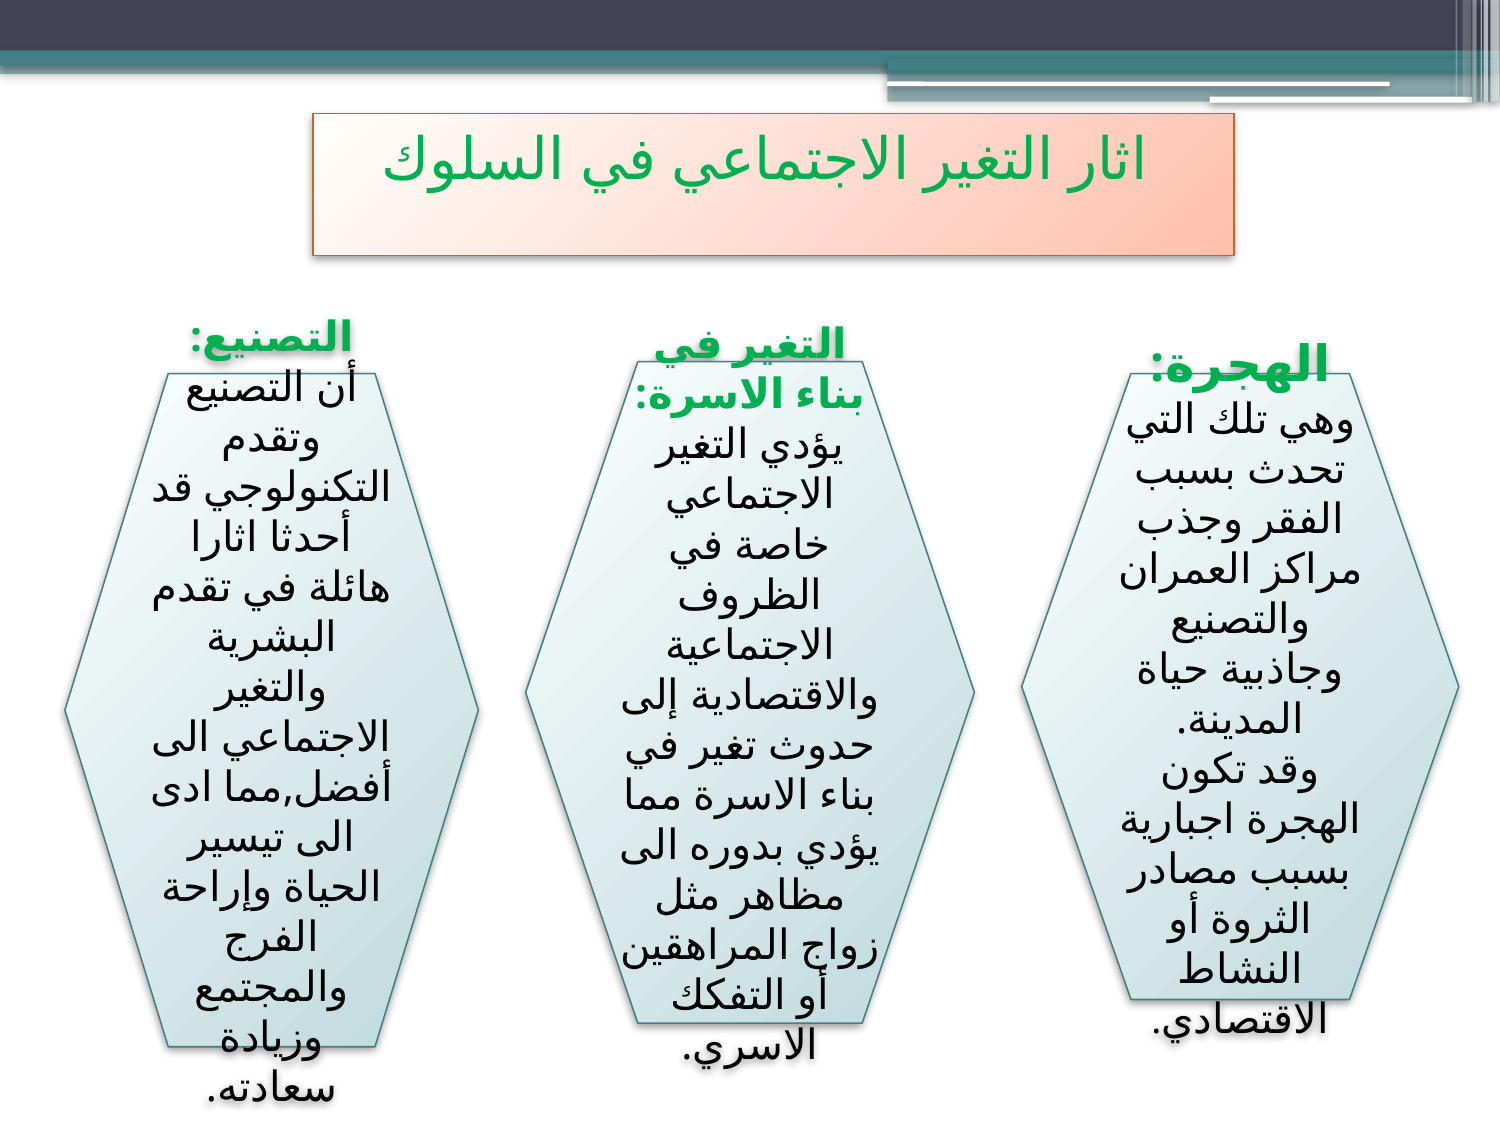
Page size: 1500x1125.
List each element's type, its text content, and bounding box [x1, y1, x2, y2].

text_box الهجرة: وهي تلك التي تحدث بسبب الفقر وجذب مراكز العمران والتصنيع وجاذبية حياة المدينة. وقد تكون الهجرة اجبارية بسبب مصادر الثروة أو النشاط الاقتصادي. [1020, 372, 1460, 1001]
list اثار التغير الاجتماعي في السلوك [312, 113, 1235, 256]
text_box التصنيع: أن التصنيع وتقدم التكنولوجي قد أحدثا اثارا هائلة في تقدم البشرية والتغير الاجتماعي الى أفضل,مما ادى الى تيسير الحياة وإراحة الفرج والمجتمع وزيادة سعادته. [64, 372, 480, 1048]
text_box التغير في بناء الاسرة: يؤدي التغير الاجتماعي خاصة في الظروف الاجتماعية والاقتصادية إلى حدوث تغير في بناء الاسرة مما يؤدي بدوره الى مظاهر مثل زواج المراهقين أو التفكك الاسري. [524, 360, 976, 1024]
